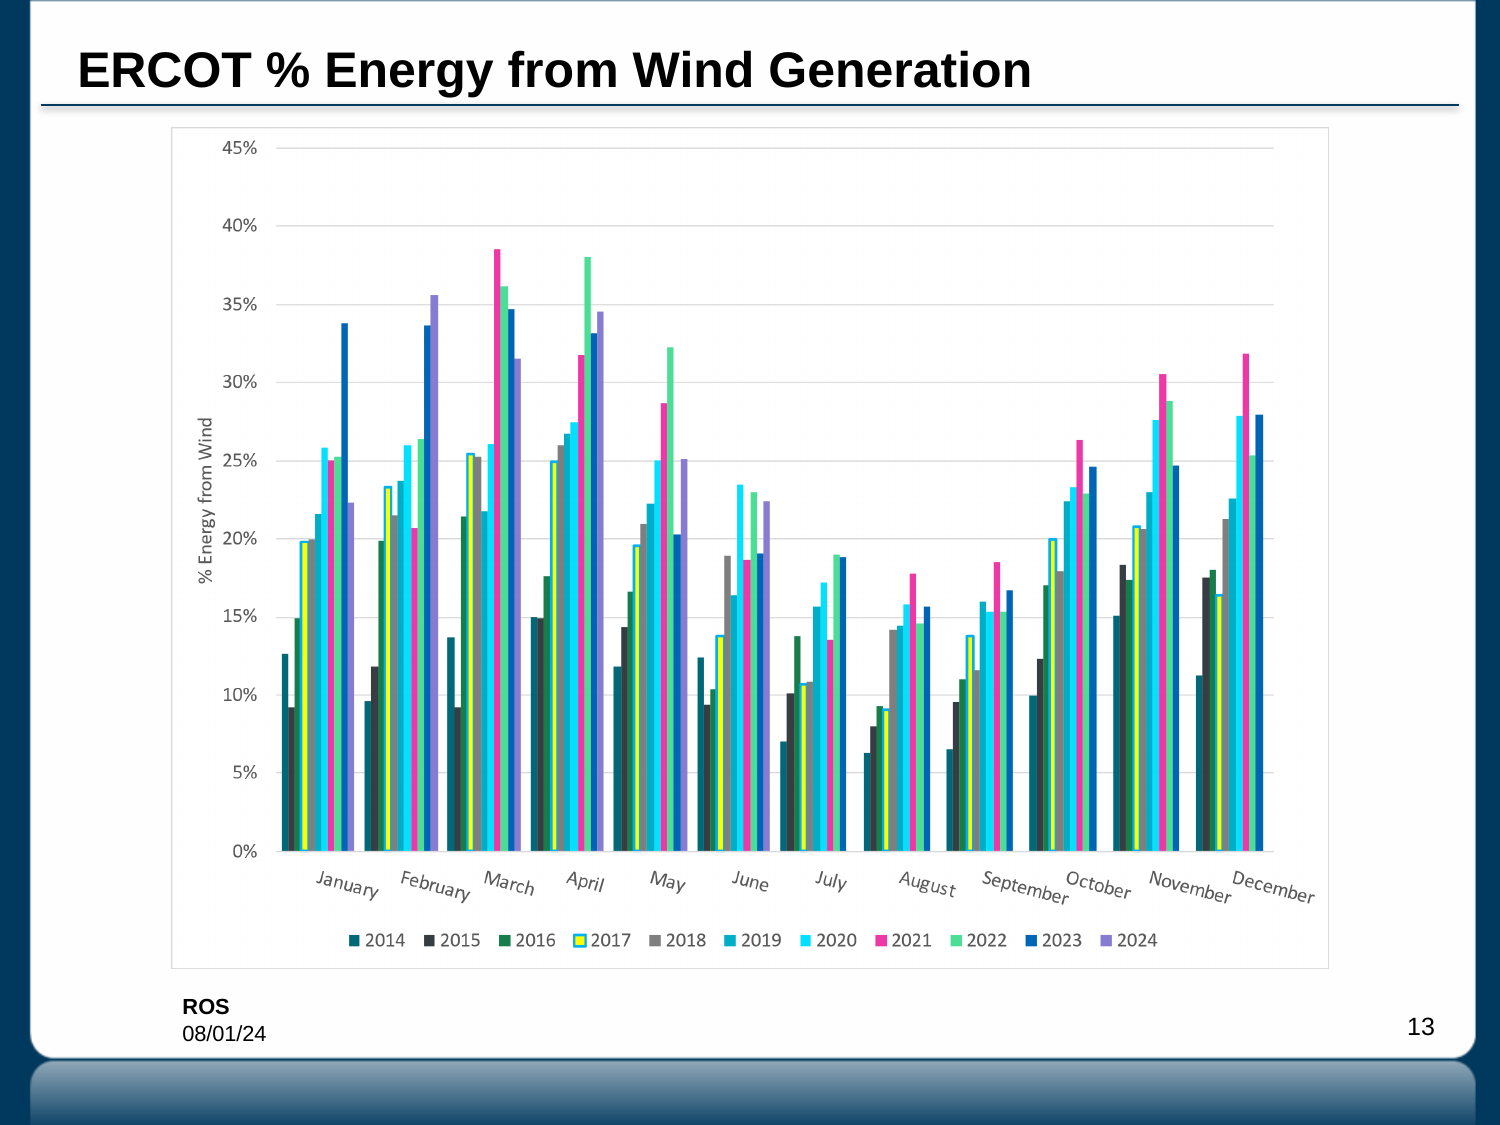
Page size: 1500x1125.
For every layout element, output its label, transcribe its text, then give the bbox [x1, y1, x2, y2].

picture [0, 0, 1500, 1125]
title ERCOT % Energy from Wind Generation [62, 29, 1450, 106]
